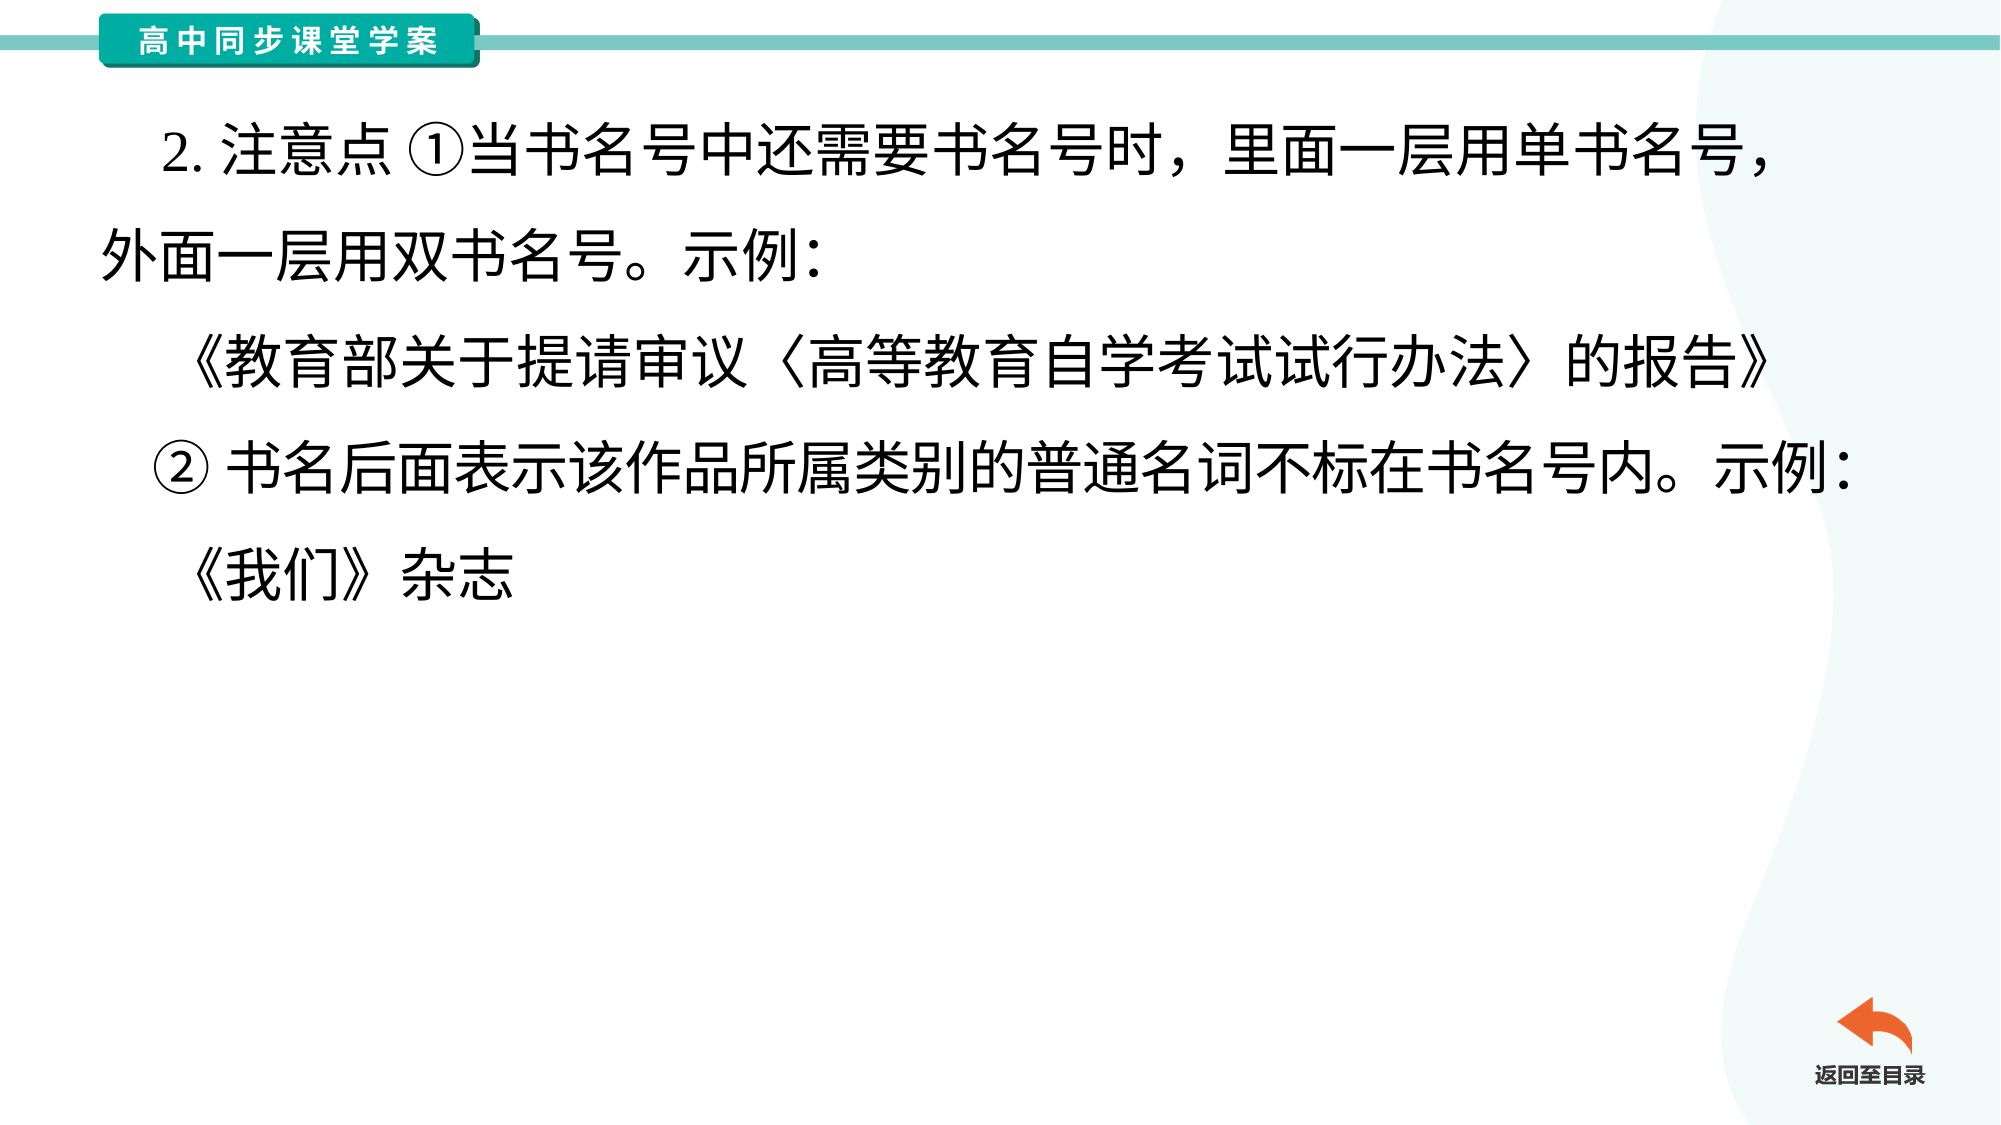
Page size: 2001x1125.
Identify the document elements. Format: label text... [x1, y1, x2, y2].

picture [0, 0, 2000, 1125]
text_box 2.注意点 ①当书名号中还需要书名号时，里面一层用单书名号， 外面一层用双书名号。示例： 《教育部关于提请审议〈高等教育自学考试试行办法〉的报告》 ②书名后面表示该作品所属类别的普通名词不标在书名号内。示例： 《我们》杂志 [100, 76, 1899, 608]
